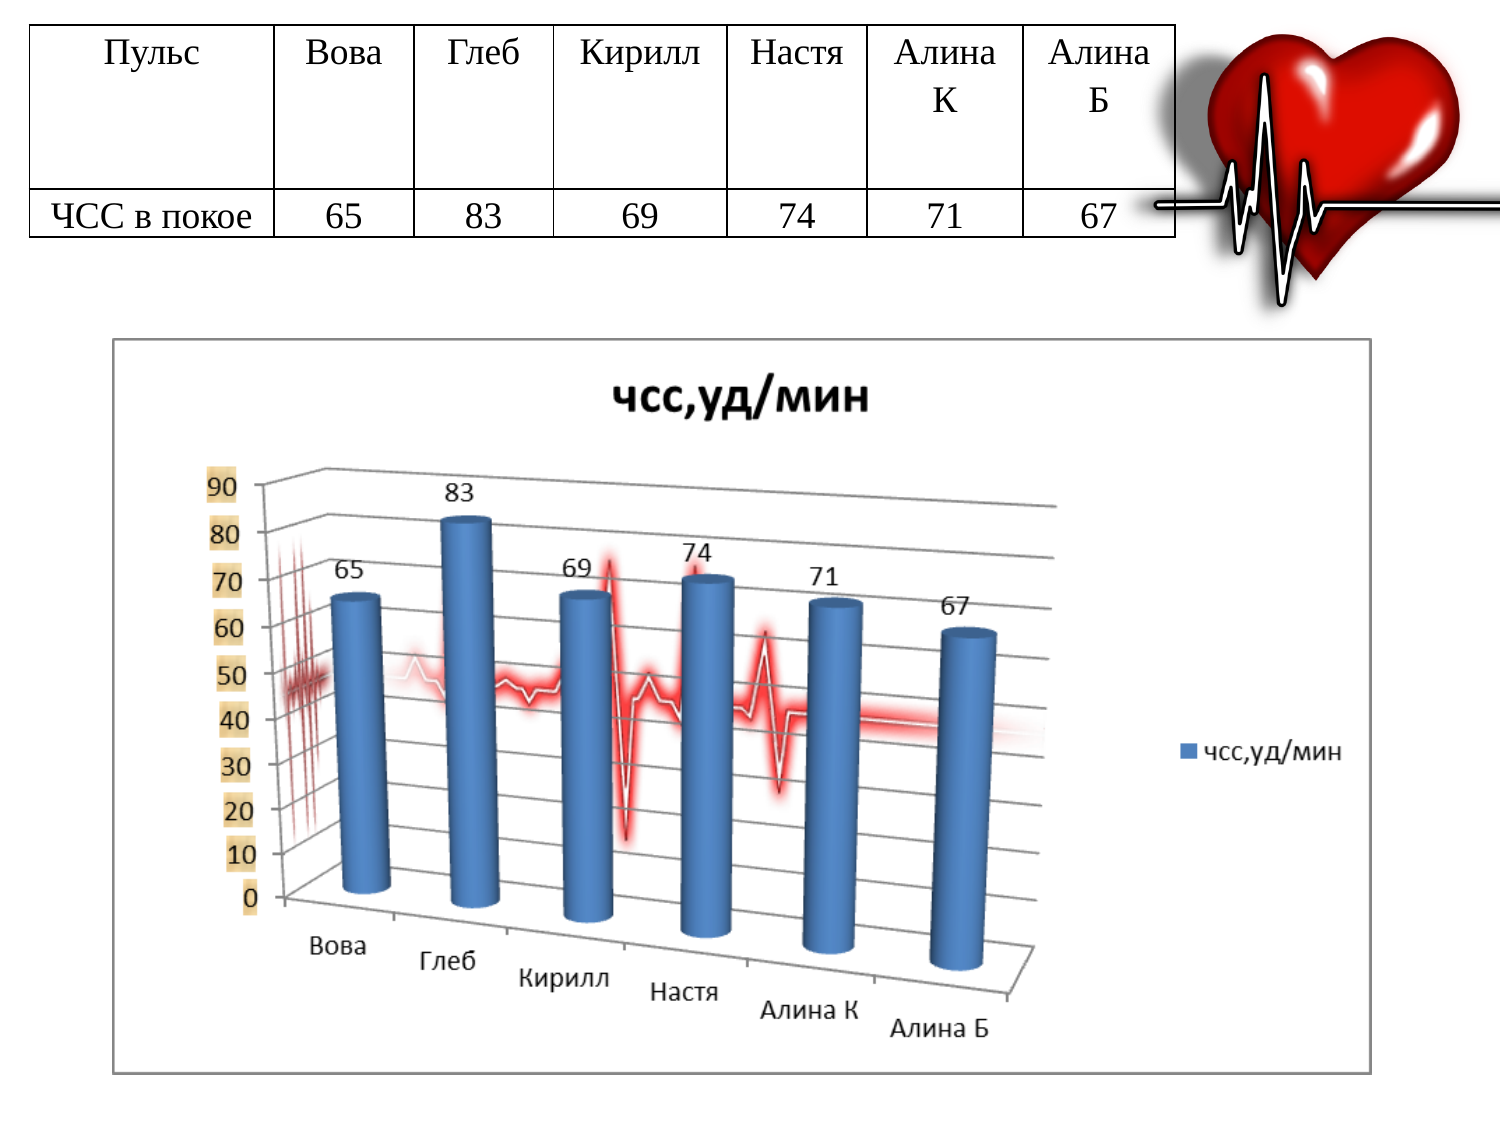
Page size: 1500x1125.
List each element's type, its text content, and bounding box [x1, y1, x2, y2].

table_cell ЧСС в покое [30, 190, 273, 236]
table_header Вова [275, 26, 413, 188]
picture [111, 24, 1500, 1075]
table_cell 67 [1024, 190, 1099, 236]
table_header Пульс [30, 26, 273, 188]
table_header Алина Б [1024, 26, 1101, 188]
table_cell 69 [554, 190, 726, 236]
table_header Алина К [868, 26, 1022, 188]
table_cell 74 [728, 190, 866, 236]
table_cell 65 [275, 190, 413, 236]
table_header Глеб [415, 26, 553, 188]
table_header Кирилл [554, 26, 726, 188]
table_header Настя [728, 26, 866, 188]
table_cell 71 [868, 190, 1022, 236]
table_cell 83 [415, 190, 553, 236]
